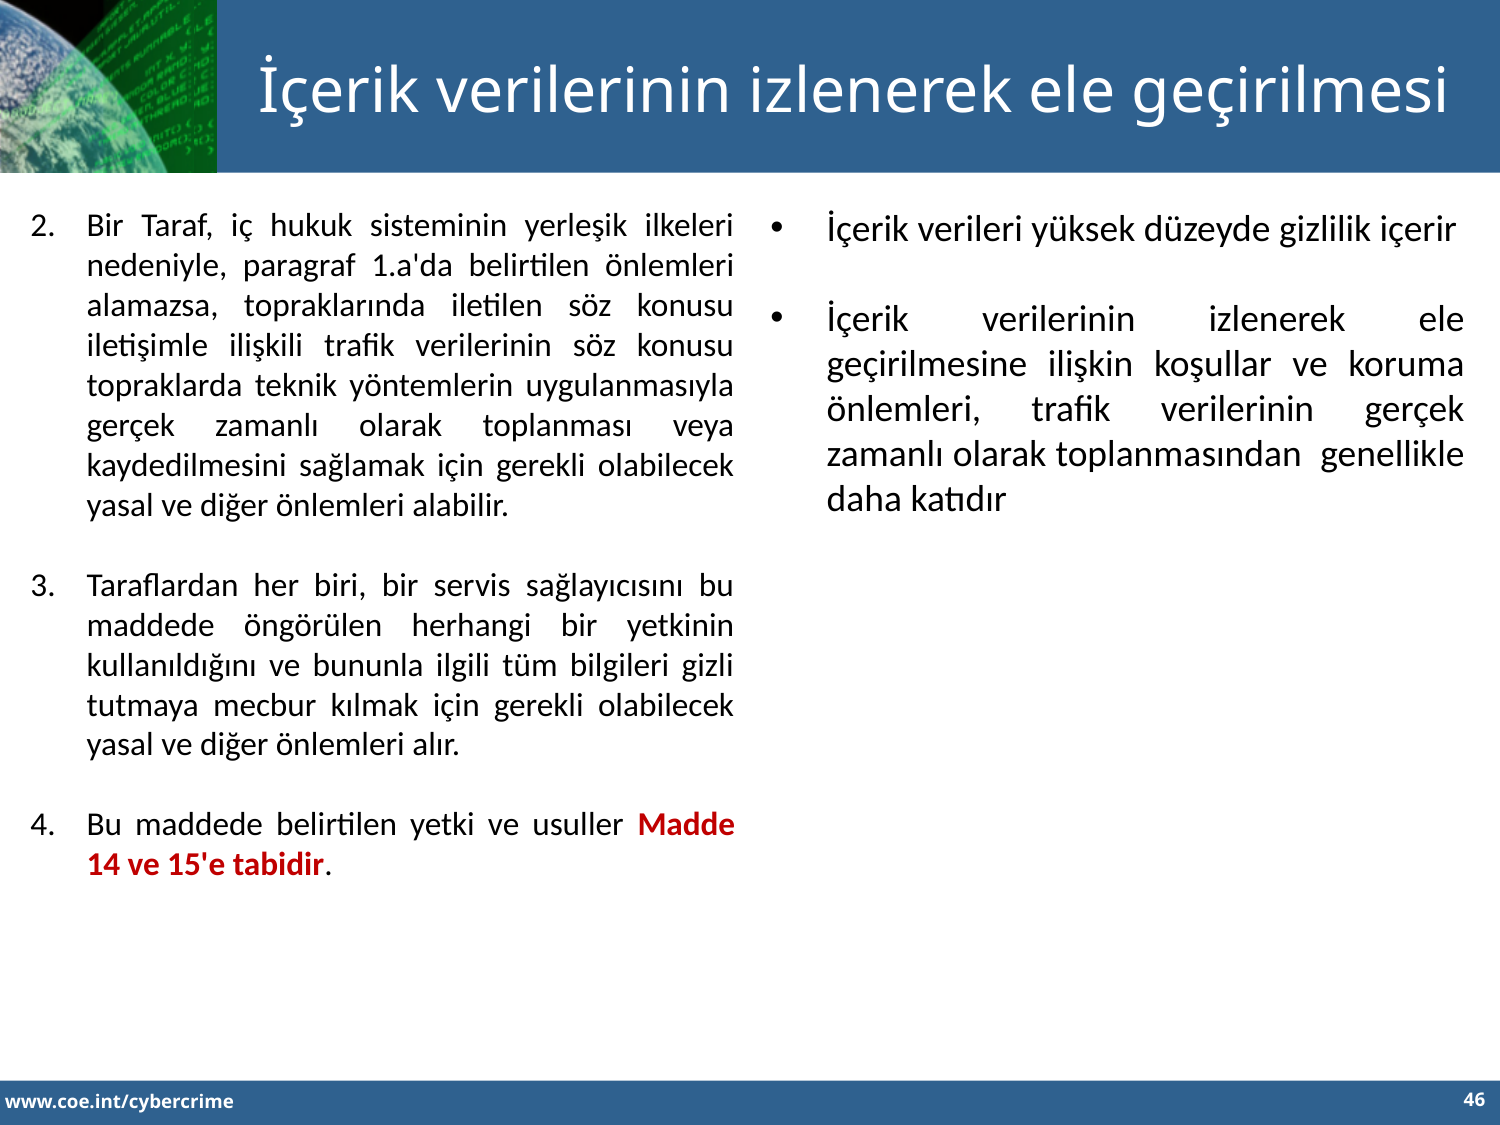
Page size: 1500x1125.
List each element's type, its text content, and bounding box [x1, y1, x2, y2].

text_box İçerik verilerinin izlenerek ele geçirilmesi [230, 42, 1483, 133]
text_box Bir Taraf, iç hukuk sisteminin yerleşik ilkeleri nedeniyle, paragraf 1.a'da belirtilen önlemleri alamazsa, topraklarında iletilen söz konusu iletişimle ilişkili trafik verilerinin söz konusu topraklarda teknik yöntemlerin uygulanmasıyla gerçek zamanlı olarak toplanması veya kaydedilmesini sağlamak için gerekli olabilecek yasal ve diğer önlemleri alabilir. Taraflardan her biri, bir servis sağlayıcısını bu maddede öngörülen herhangi bir yetkinin kullanıldığını ve bununla ilgili tüm bilgileri gizli tutmaya mecbur kılmak için gerekli olabilecek yasal ve diğer önlemleri alır. Bu maddede belirtilen yetki ve usuller Madde 14 ve 15'e tabidir. [15, 196, 750, 890]
text_box İçerik verileri yüksek düzeyde gizlilik içerir İçerik verilerinin izlenerek ele geçirilmesine ilişkin koşullar ve koruma önlemleri, trafik verilerinin gerçek zamanlı olarak toplanmasından genellikle daha katıdır [755, 196, 1480, 526]
picture [0, 0, 217, 173]
